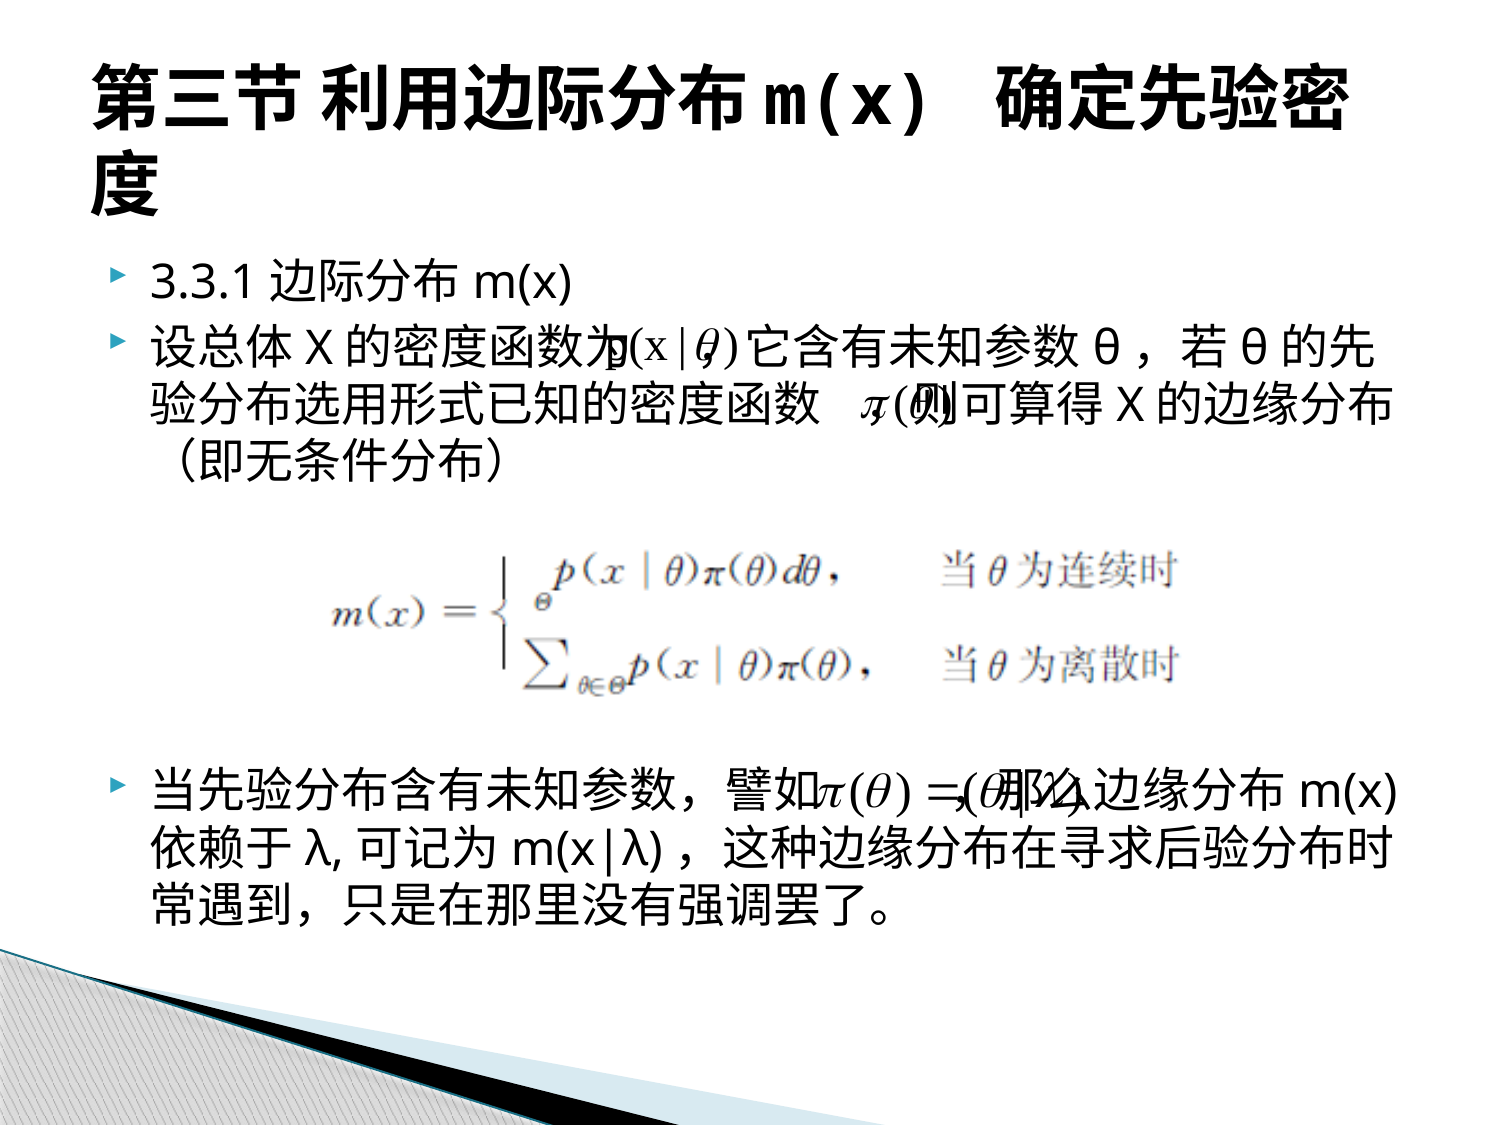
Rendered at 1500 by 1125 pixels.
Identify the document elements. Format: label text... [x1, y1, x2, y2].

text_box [808, 761, 1091, 830]
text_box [597, 316, 749, 381]
list 3.3.1边际分布m(x) 设总体X的密度函数为 ，它含有未知参数θ，若θ的先验分布选用形式已知的密度函数 ，则可算得X的边缘分布（即无条件分布） 当先验分布含有未知参数，譬如 ，那么边缘分布m(x)依赖于λ,可记为m(x|λ)，这种边缘分布在寻求后验分布时常遇到，只是在那里没有强调罢了。 [75, 243, 1425, 1125]
picture [280, 503, 1222, 716]
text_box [855, 374, 963, 439]
title 第三节 利用边际分布m(x) 确定先验密度 [75, 45, 1425, 233]
